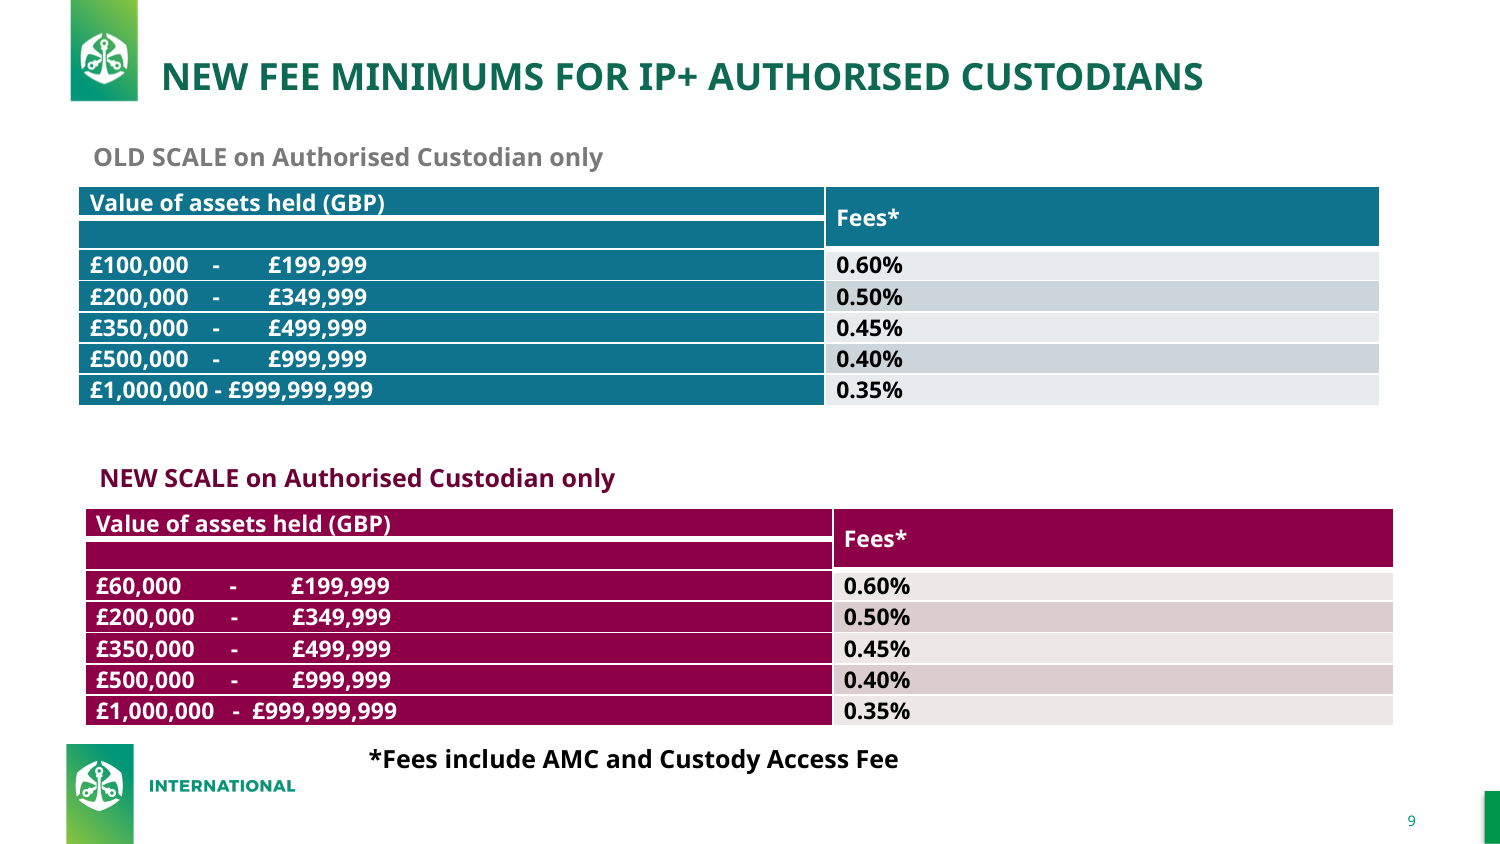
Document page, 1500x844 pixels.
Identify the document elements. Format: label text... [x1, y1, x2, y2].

table_header Value of assets held (GBP) [86, 509, 832, 536]
table_cell £350,000 - £499,999 [86, 633, 832, 663]
table_cell £1,000,000 - £999,999,999 [86, 696, 832, 725]
table_cell £500,000 - £999,999 [86, 665, 832, 694]
slide_number 9 [1385, 798, 1439, 844]
table_cell £1,000,000 - £999,999,999 [79, 375, 824, 405]
table_cell 0.60% [826, 252, 1379, 280]
table_header Value of assets held (GBP) [79, 187, 824, 215]
table_cell £350,000 - £499,999 [79, 313, 824, 342]
table_cell 0.60% [834, 573, 1393, 600]
table_header Fees* [826, 187, 1379, 246]
picture [0, 0, 146, 107]
table_cell 0.40% [826, 344, 1379, 373]
table_cell £60,000 - £199,999 [86, 571, 832, 600]
table_header Fees* [834, 509, 1393, 567]
table_cell 0.35% [826, 375, 1379, 405]
table_cell 0.35% [834, 696, 1393, 725]
picture [1, 740, 365, 844]
text_box OLD SCALE on Authorised Custodian only [78, 134, 805, 179]
table_cell £200,000 - £349,999 [79, 281, 824, 311]
table_cell 0.50% [834, 602, 1393, 632]
table_cell 0.40% [834, 665, 1393, 694]
table_cell 0.50% [826, 281, 1379, 311]
text_box *Fees include AMC and Custody Access Fee [353, 735, 915, 781]
table_cell [86, 542, 832, 569]
table_cell 0.45% [834, 633, 1393, 663]
table_cell £500,000 - £999,999 [79, 344, 824, 373]
table_cell £200,000 - £349,999 [86, 602, 832, 632]
text_box NEW SCALE on Authorised Custodian only [84, 455, 764, 500]
table_cell [79, 221, 824, 248]
table_cell 0.45% [826, 313, 1379, 342]
table_cell £100,000 - £199,999 [79, 250, 824, 280]
title NEW FEE MINIMUMS FOR IP+ AUTHORISED CUSTODIANS [145, 43, 1425, 107]
